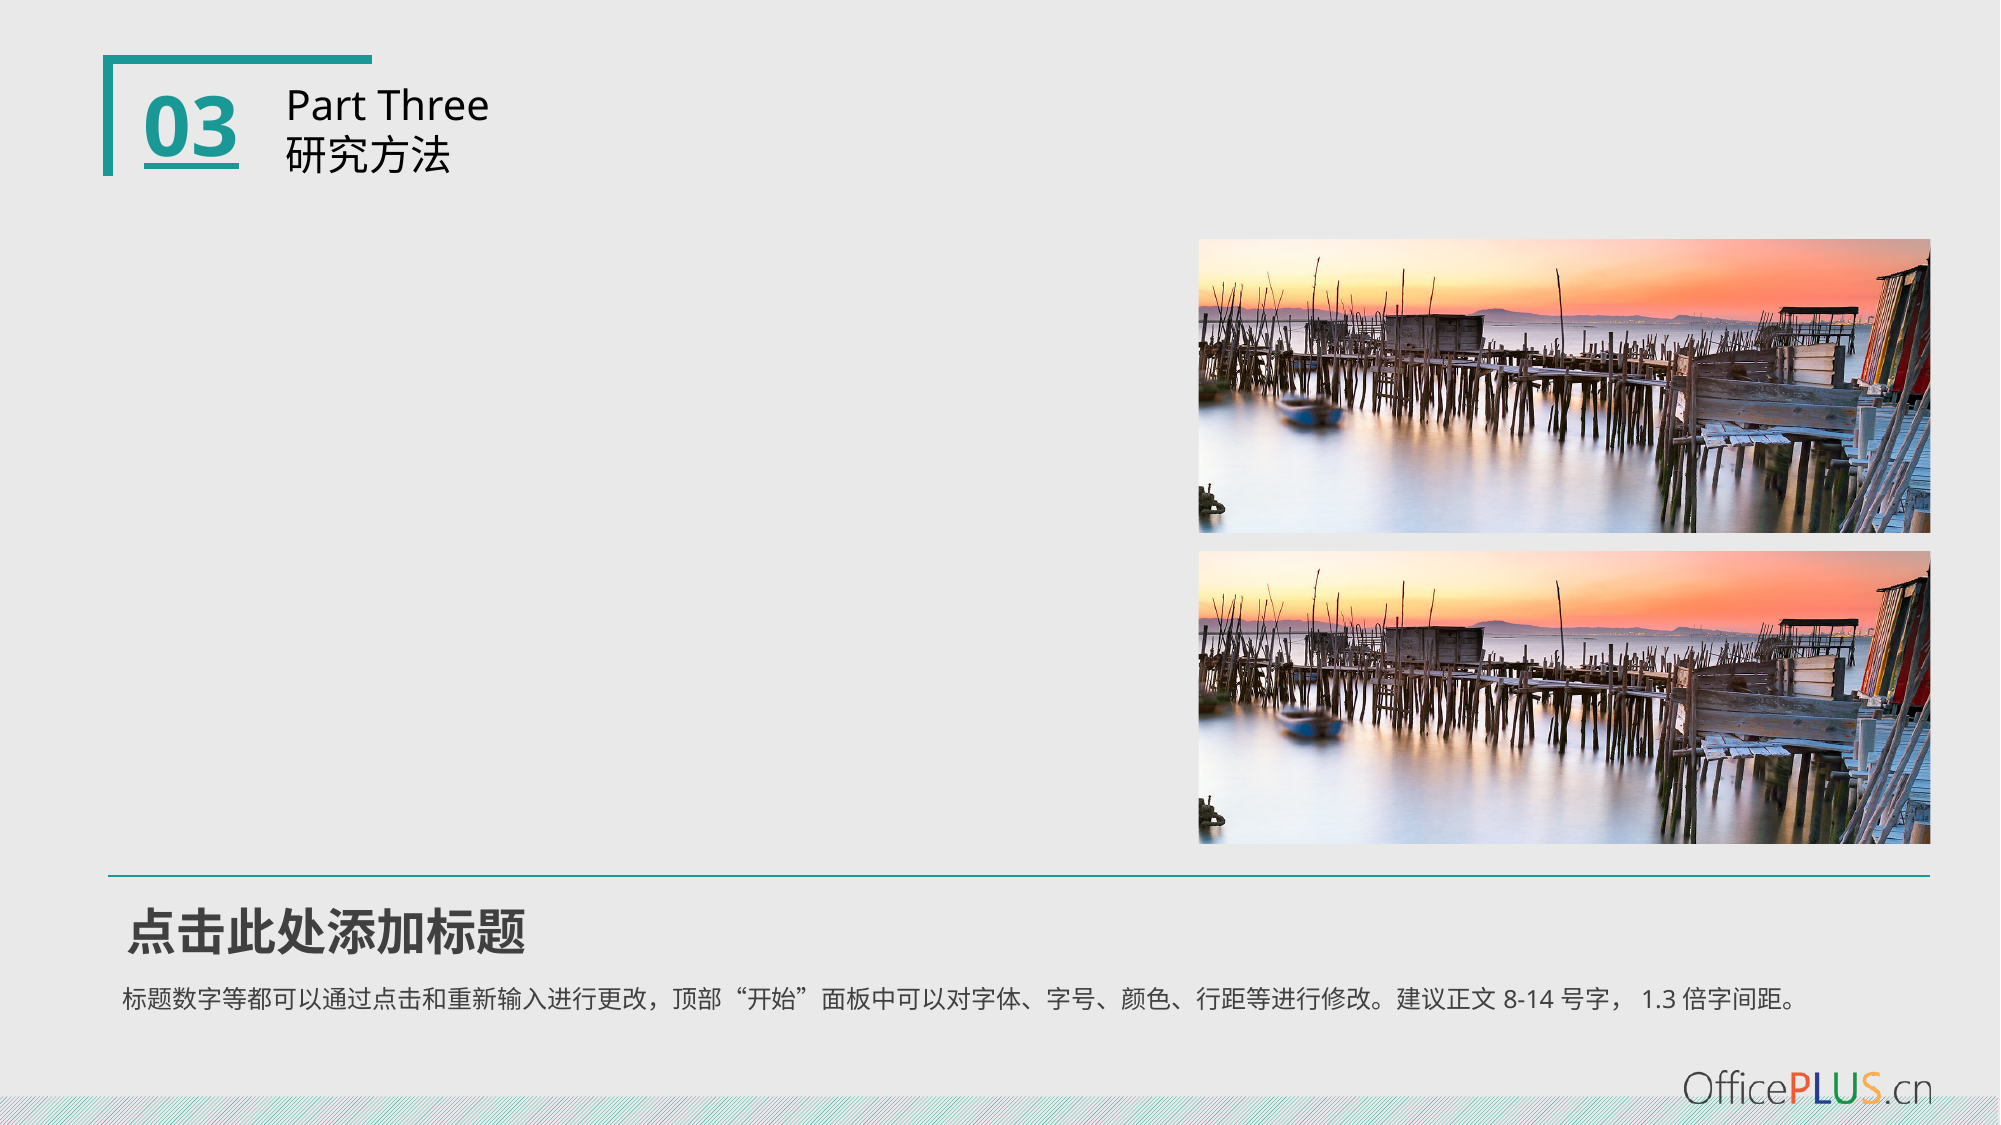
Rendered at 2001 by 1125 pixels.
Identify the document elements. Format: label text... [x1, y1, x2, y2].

text_box 点击此处添加标题 [111, 893, 542, 967]
text_box 03 [128, 66, 271, 181]
text_box Part Three 研究方法 [270, 71, 631, 186]
picture [1198, 239, 1931, 533]
text_box 标题数字等都可以通过点击和重新输入进行更改，顶部“开始”面板中可以对字体、字号、颜色、行距等进行修改。建议正文8-14号字，1.3倍字间距。 [107, 967, 1931, 1021]
picture [1684, 1070, 1931, 1104]
picture [1198, 551, 1931, 844]
